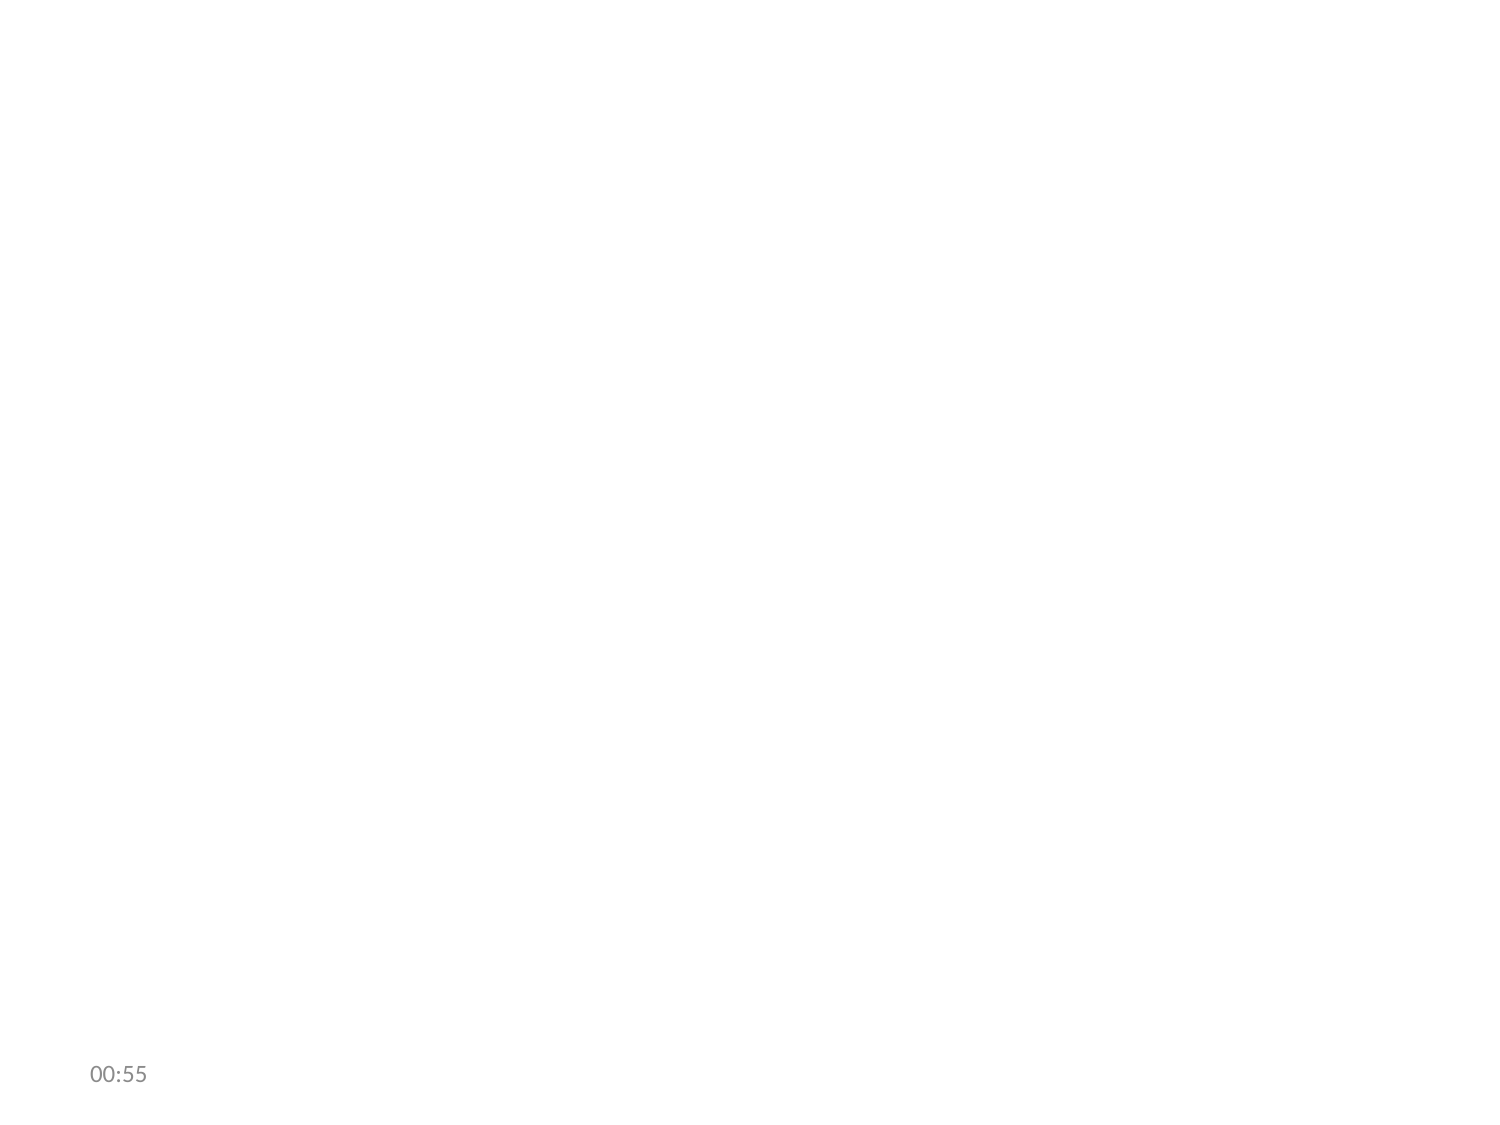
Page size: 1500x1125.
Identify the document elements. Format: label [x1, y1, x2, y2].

slide_number [75, 1042, 425, 1103]
